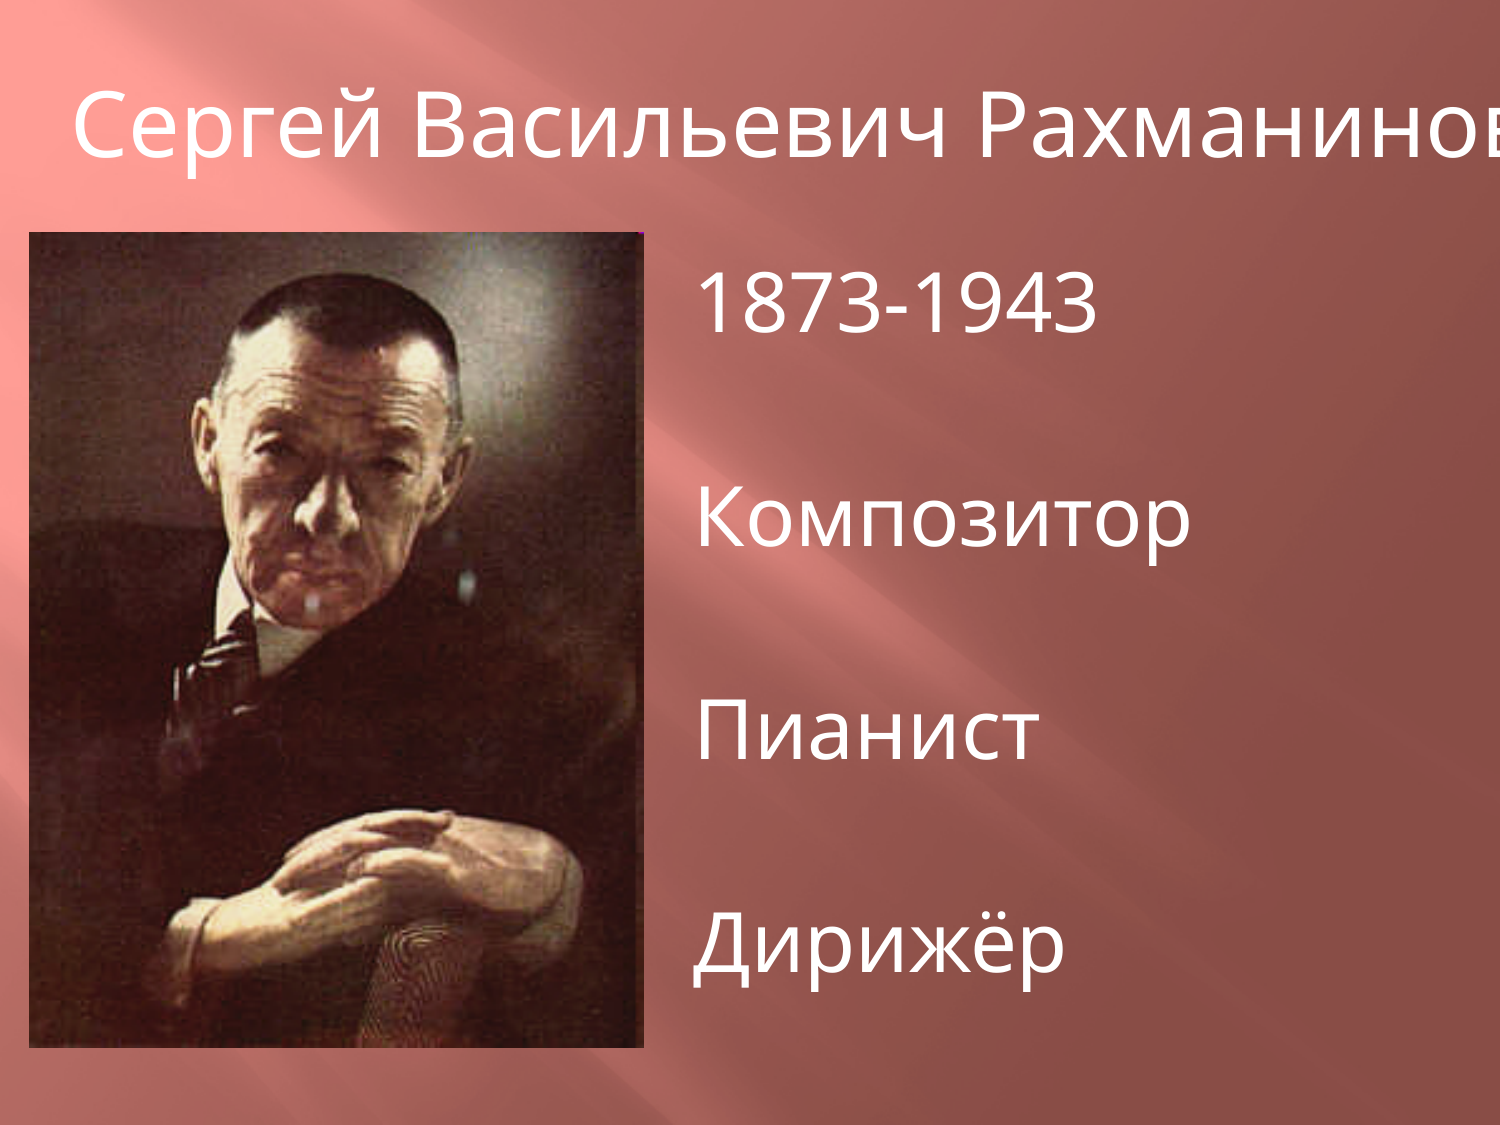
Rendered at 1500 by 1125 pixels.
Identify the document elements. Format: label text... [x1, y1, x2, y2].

text_box 1873-1943 Композитор Пианист Дирижёр [679, 253, 1430, 998]
text_box Сергей Васильевич Рахманинов [55, 58, 1500, 184]
picture [29, 231, 644, 1048]
